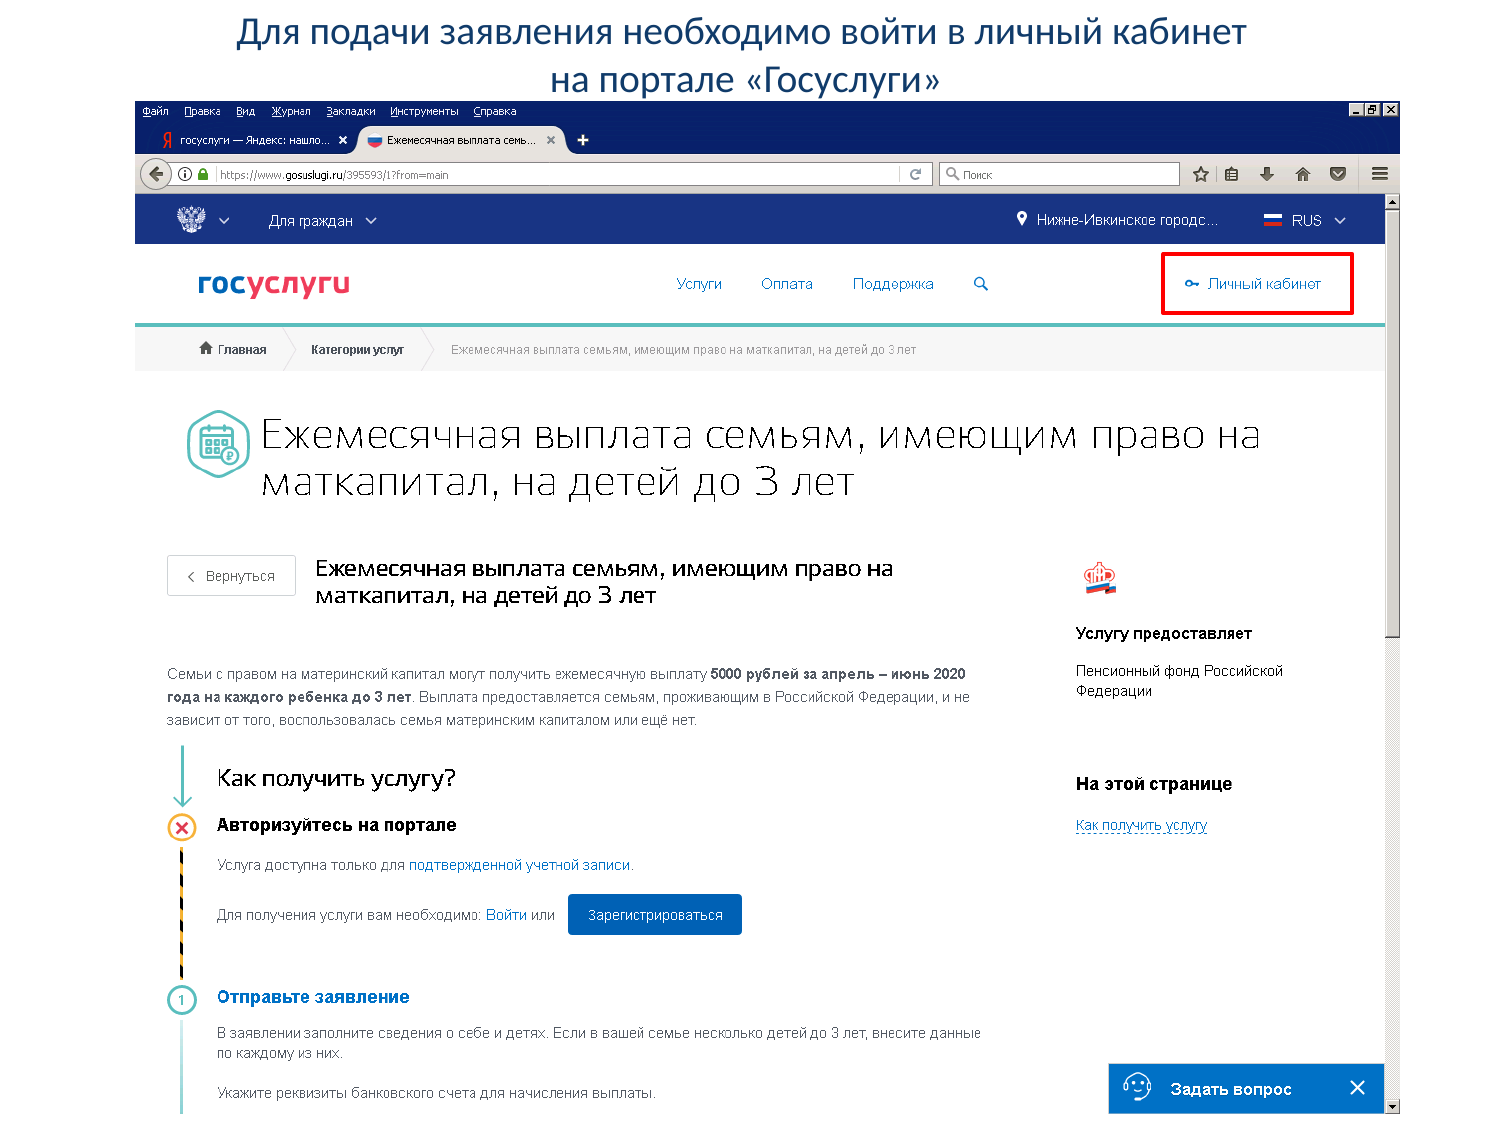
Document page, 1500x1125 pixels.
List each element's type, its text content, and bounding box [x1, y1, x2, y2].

picture [134, 101, 1400, 1114]
text_box Для подачи заявления необходимо войти в личный кабинет на портале «Госуслуги» [25, 0, 1467, 108]
